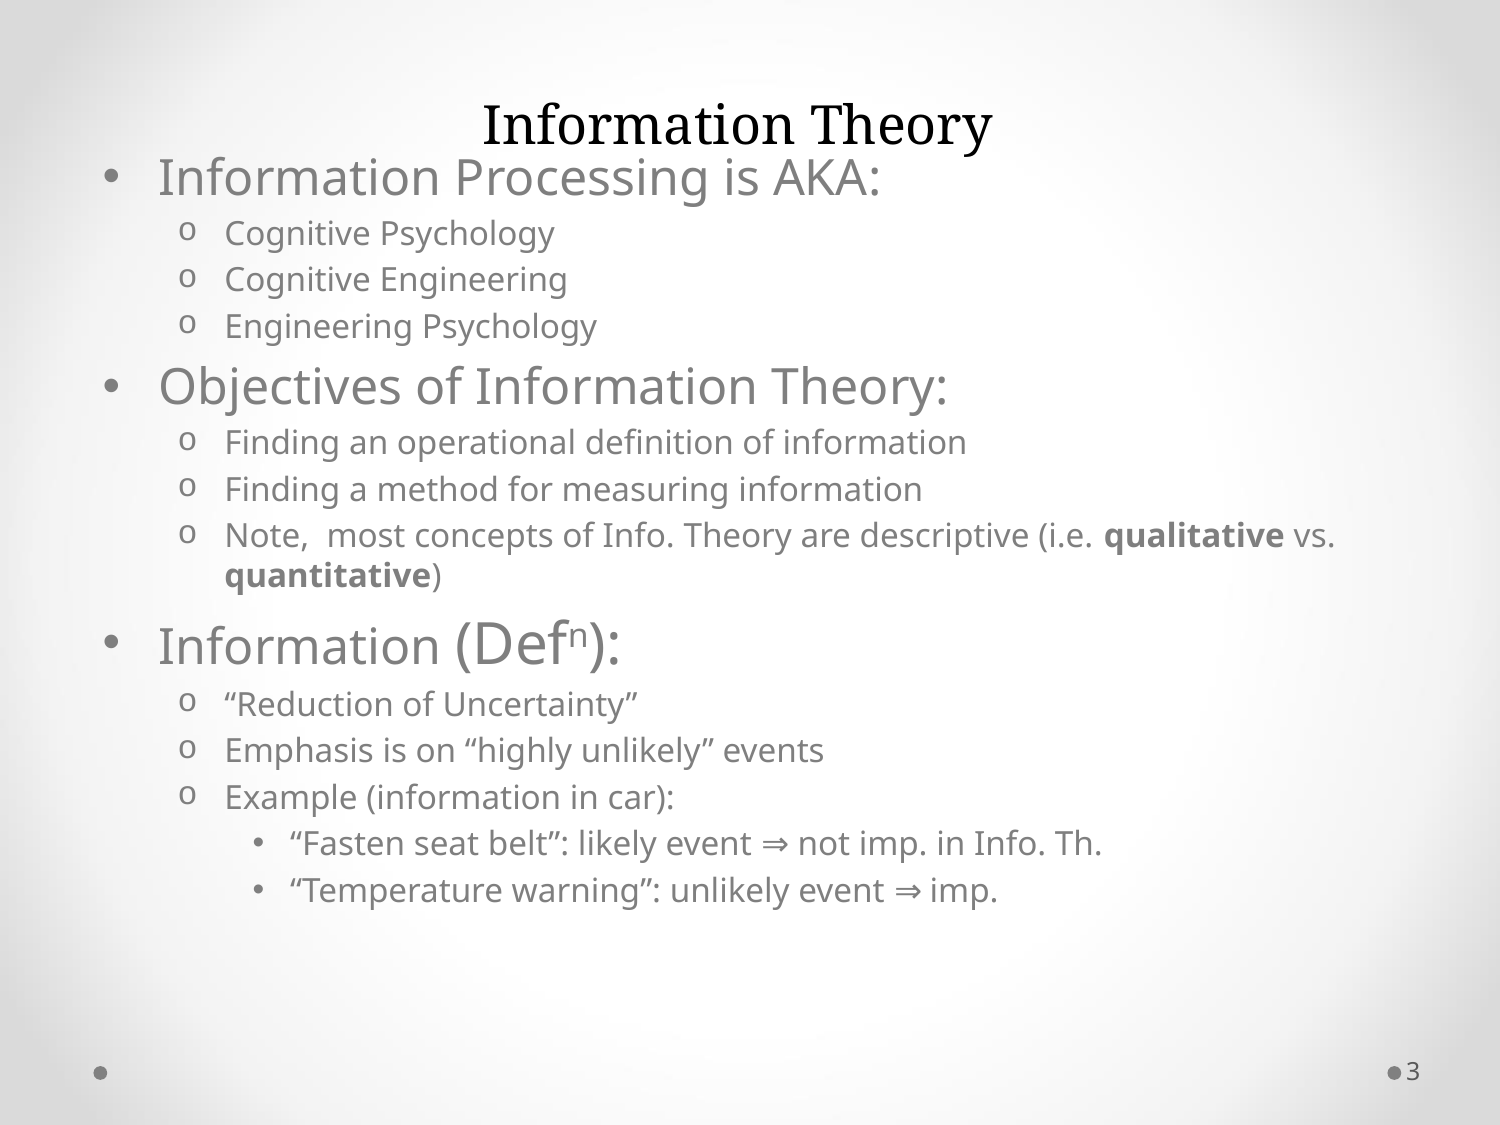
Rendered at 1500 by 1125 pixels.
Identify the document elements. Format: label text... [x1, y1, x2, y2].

picture [0, 0, 1500, 1125]
list Information Processing is AKA: Cognitive Psychology Cognitive Engineering Engineering Psychology Objectives of Information Theory: Finding an operational definition of information Finding a method for measuring information Note, most concepts of Info. Theory are descriptive (i.e. qualitative vs. quantitative) Information (Defn): “Reduction of Uncertainty” Emphasis is on “highly unlikely” events Example (information in car): “Fasten seat belt”: likely event ⇒ not imp. in Info. Th. “Temperature warning”: unlikely event ⇒ imp. [87, 137, 1438, 1113]
title Information Theory [62, 62, 1413, 163]
slide_number 3 [1401, 1042, 1494, 1103]
